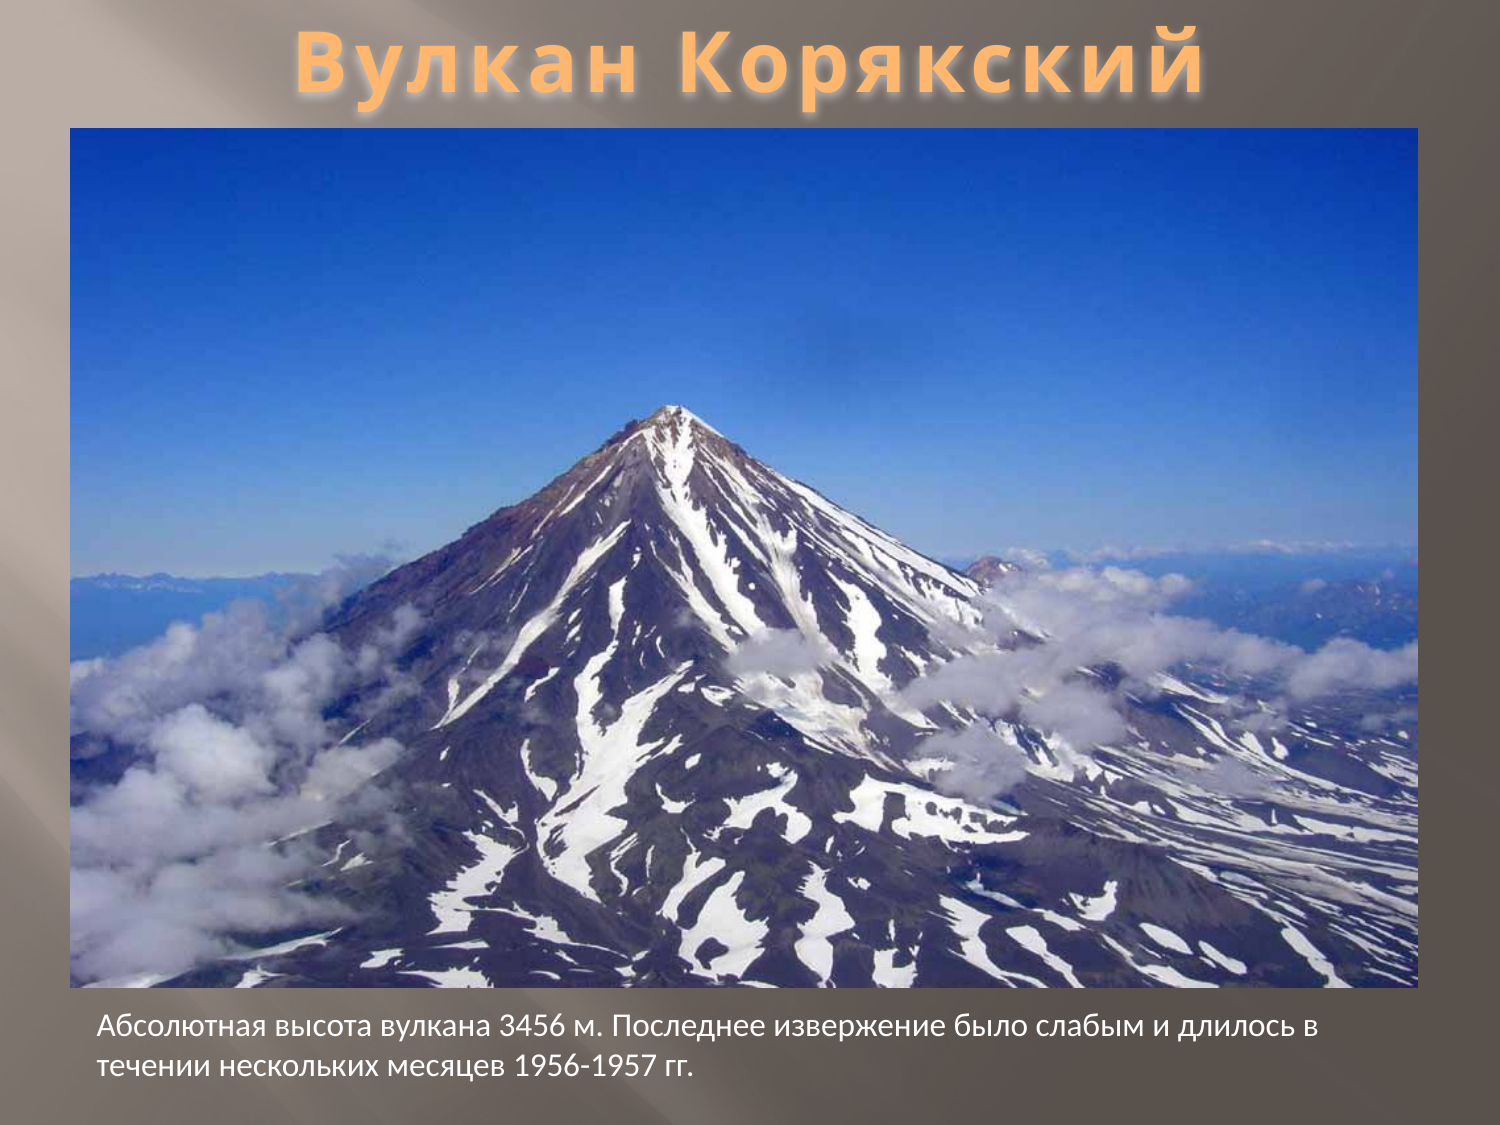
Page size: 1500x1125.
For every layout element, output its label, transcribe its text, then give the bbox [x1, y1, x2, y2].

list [70, 128, 1419, 988]
title Вулкан Корякский [0, 0, 1500, 118]
text_box Абсолютная высота вулкана 3456 м. Последнее извержение было слабым и длилось в течении нескольких месяцев 1956-1957 гг. [81, 1001, 1407, 1091]
